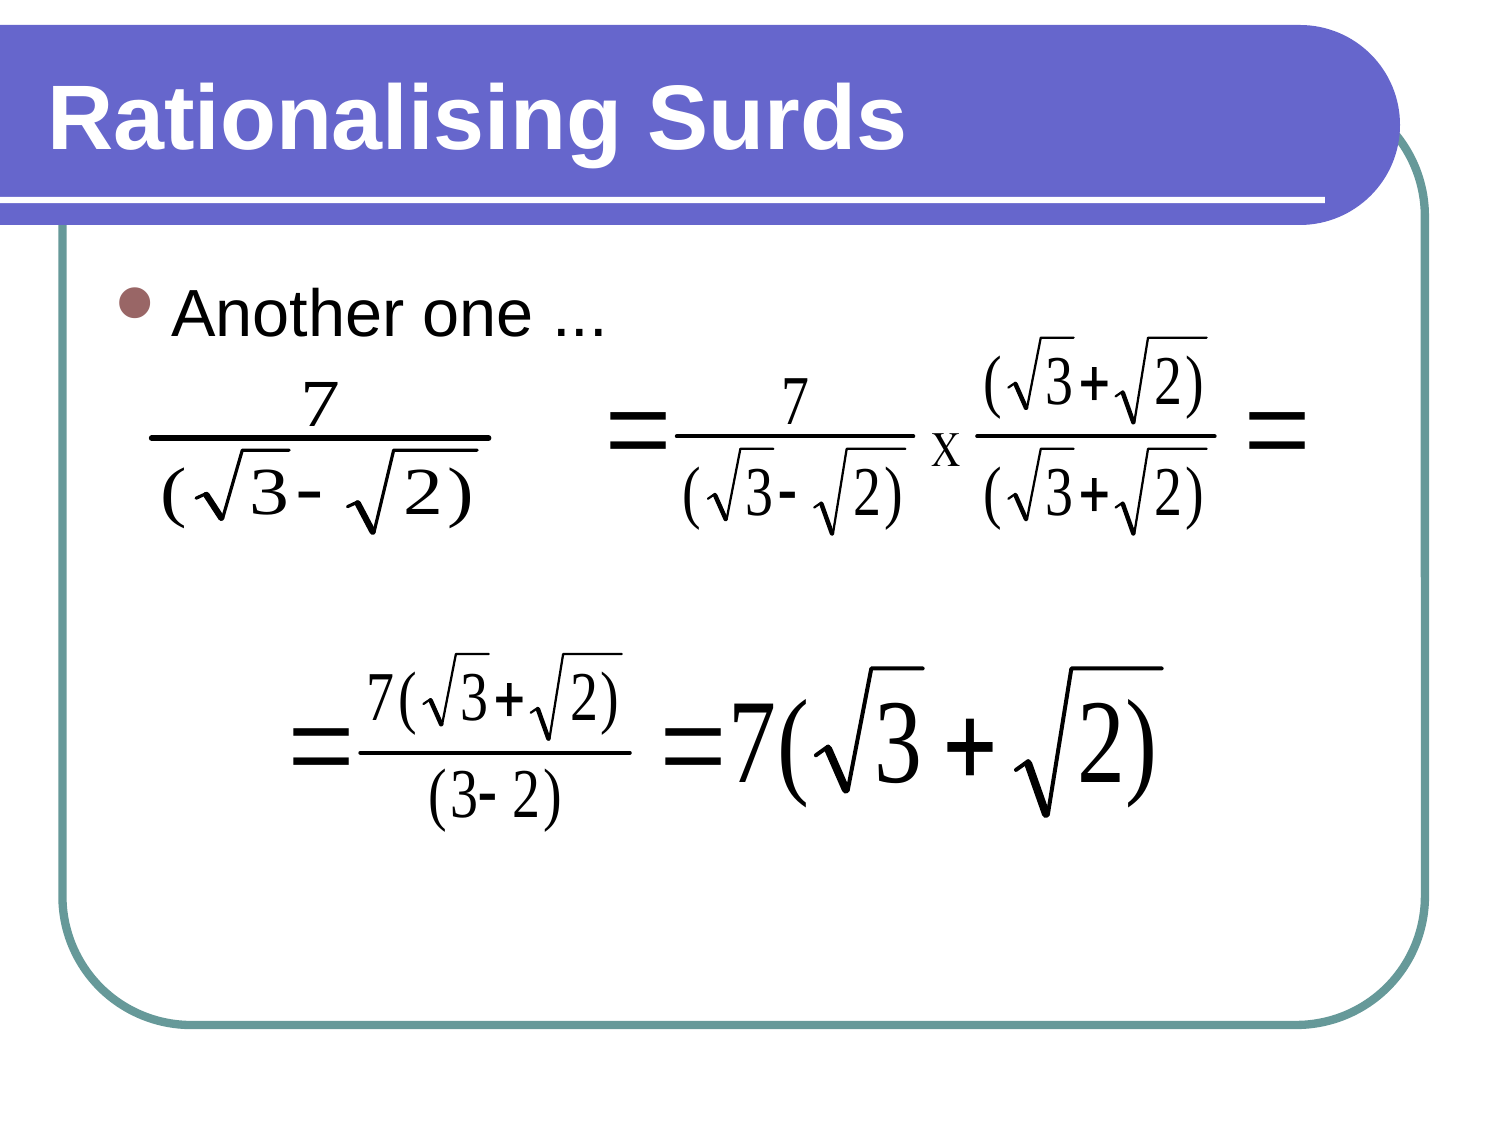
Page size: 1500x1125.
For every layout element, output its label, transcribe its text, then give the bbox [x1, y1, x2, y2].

text_box [76, 54, 1315, 290]
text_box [585, 316, 1313, 557]
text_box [269, 632, 1180, 853]
list Another one ... [99, 262, 1401, 988]
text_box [128, 351, 516, 554]
title Rationalising Surds [31, 37, 1348, 188]
